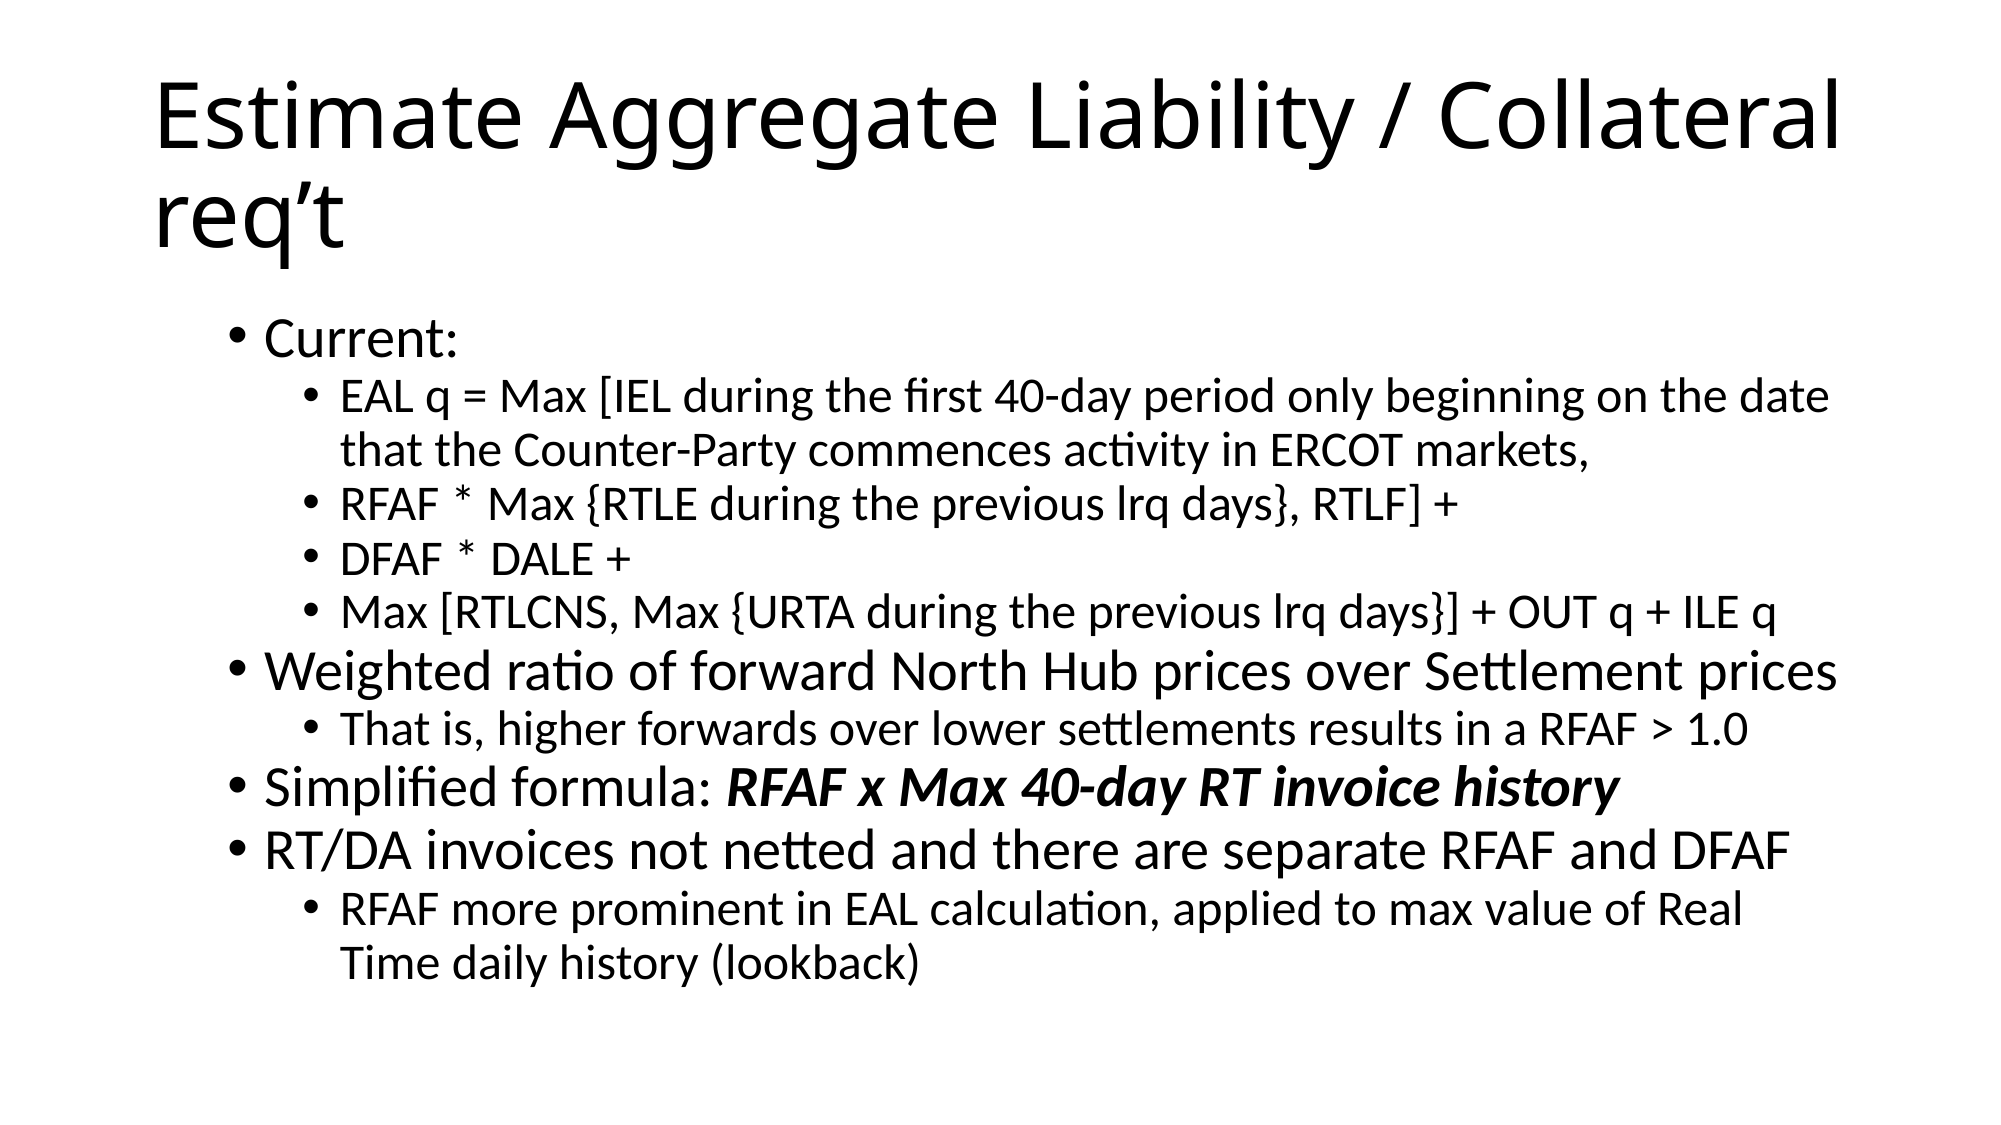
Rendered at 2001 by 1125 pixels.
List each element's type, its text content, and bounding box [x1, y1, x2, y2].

title Estimate Aggregate Liability / Collateral req’t [137, 59, 1863, 278]
list Current: EAL q = Max [IEL during the first 40-day period only beginning on the date that the Counter-Party commences activity in ERCOT markets, RFAF * Max {RTLE during the previous lrq days}, RTLF] + DFAF * DALE + Max [RTLCNS, Max {URTA during the previous lrq days}] + OUT q + ILE q Weighted ratio of forward North Hub prices over Settlement prices That is, higher forwards over lower settlements results in a RFAF > 1.0 Simplified formula: RFAF x Max 40-day RT invoice history RT/DA invoices not netted and there are separate RFAF and DFAF RFAF more prominent in EAL calculation, applied to max value of Real Time daily history (lookback) [137, 299, 1863, 1014]
